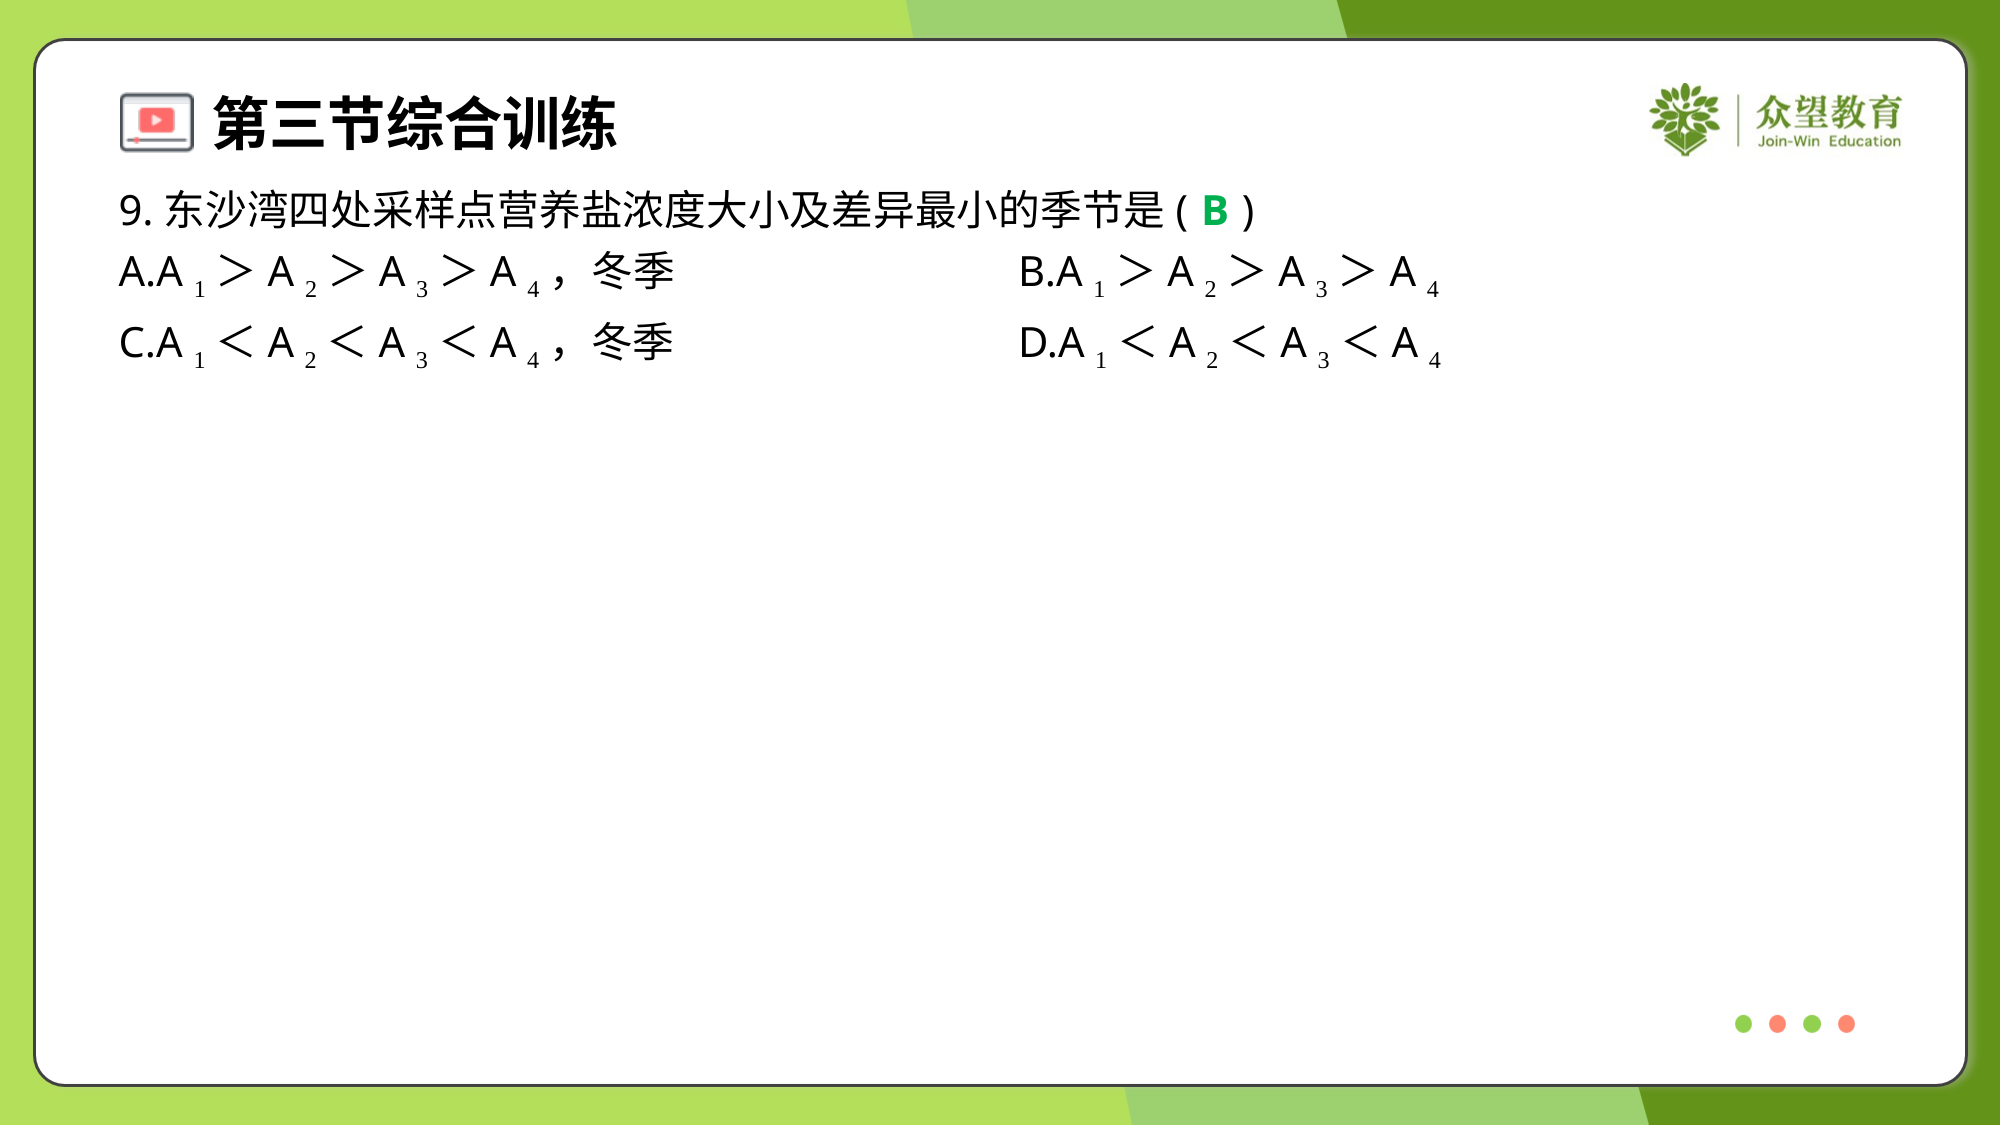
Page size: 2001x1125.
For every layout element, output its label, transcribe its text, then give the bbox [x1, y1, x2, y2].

text_box 9.东沙湾四处采样点营养盐浓度大小及差异最小的季节是( ) [1245, 158, 1883, 226]
text_box A.A 1＞A 2＞A 3＞A 4，冬季 B.A 1＞A 2＞A 3＞A 4 ，夏季 C.A 1＜A 2＜A 3＜A 4，冬季 D.A 1＜A 2＜A 3＜A 4 ，夏季 [118, 227, 1883, 366]
text_box B [1185, 158, 1245, 226]
text_box 9.东沙湾四处采样点营养盐浓度大小及差异最小的季节是( ) [118, 158, 1185, 226]
picture [0, 0, 2000, 1125]
